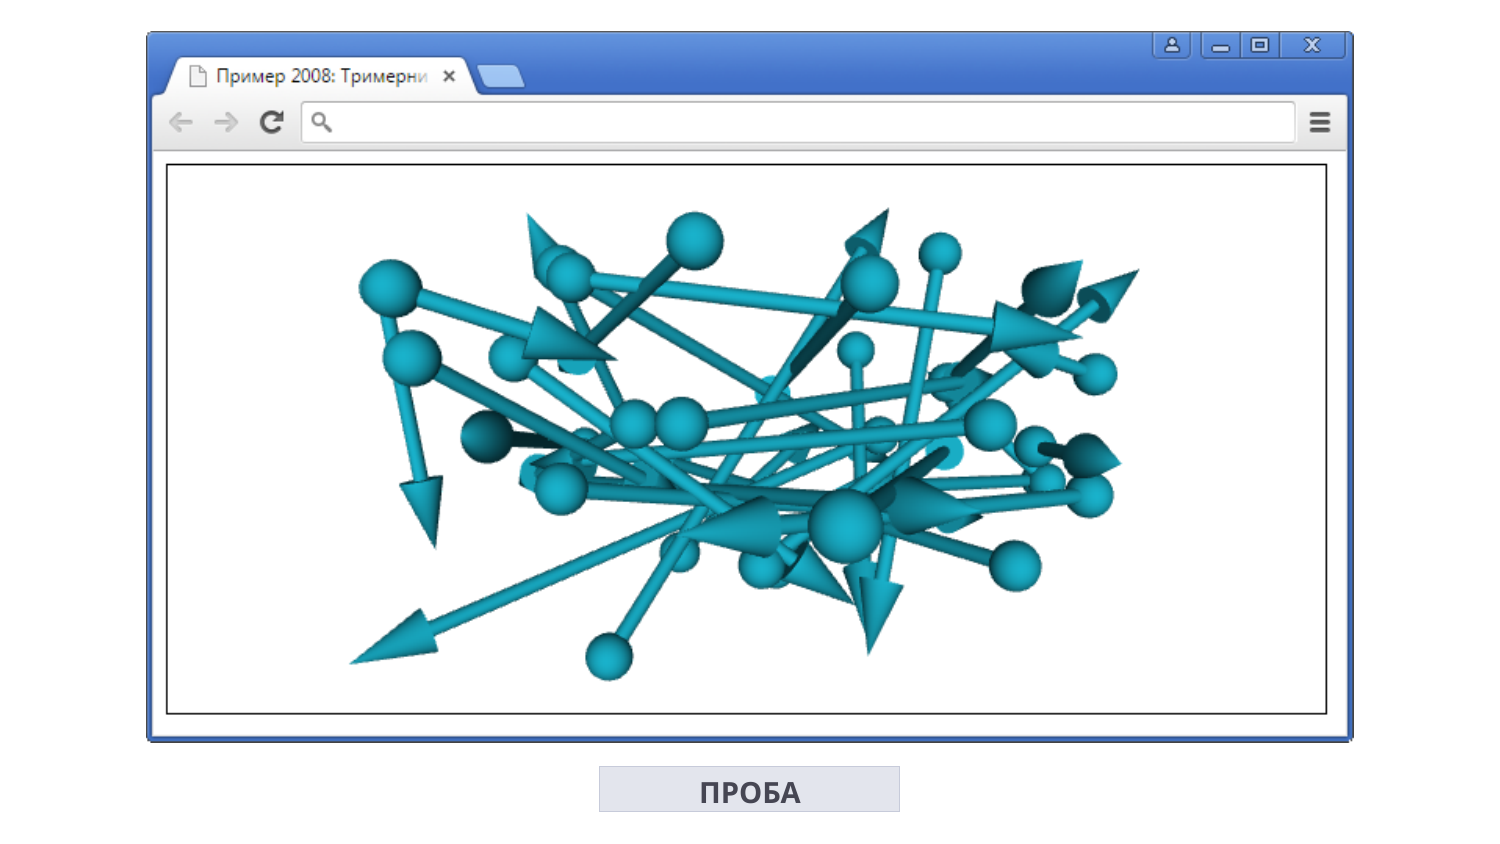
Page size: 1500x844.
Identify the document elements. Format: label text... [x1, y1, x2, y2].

text_box ПРОБА [599, 766, 900, 812]
picture [146, 31, 1354, 744]
